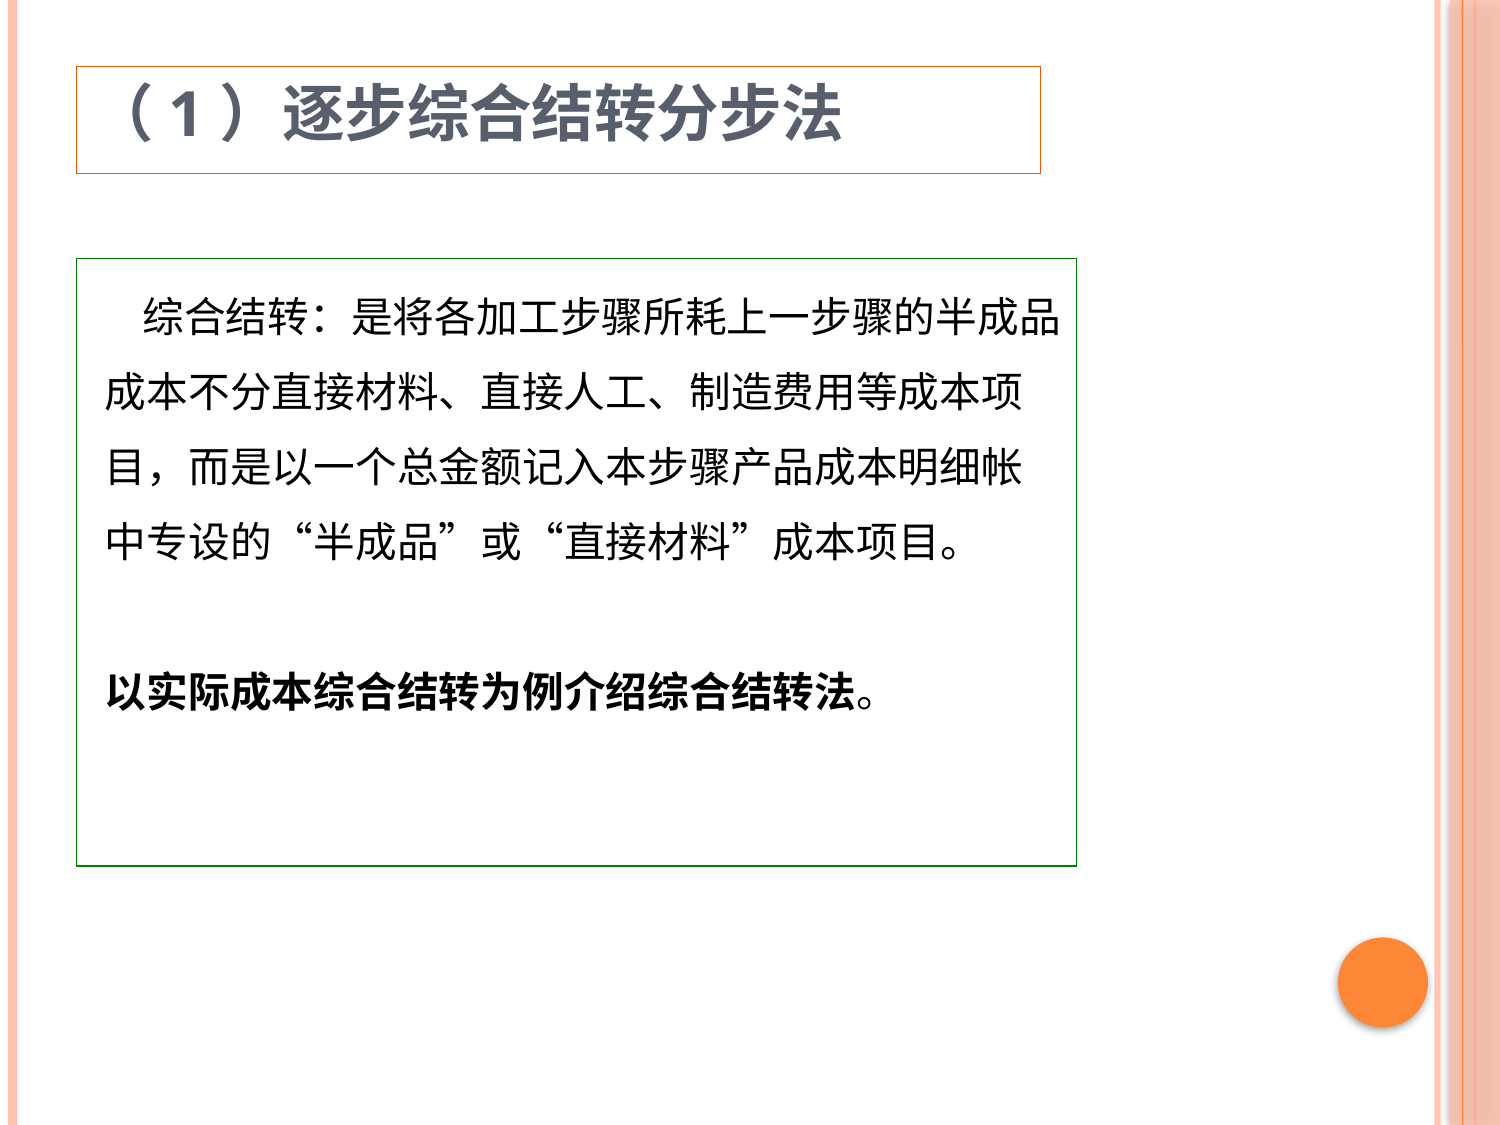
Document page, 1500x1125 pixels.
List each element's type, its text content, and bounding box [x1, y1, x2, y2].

text_box （1）逐步综合结转分步法 [76, 66, 1041, 174]
text_box 综合结转：是将各加工步骤所耗上一步骤的半成品成本不分直接材料、直接人工、制造费用等成本项目，而是以一个总金额记入本步骤产品成本明细帐中专设的“半成品”或“直接材料”成本项目。 以实际成本综合结转为例介绍综合结转法。 [76, 258, 1077, 866]
